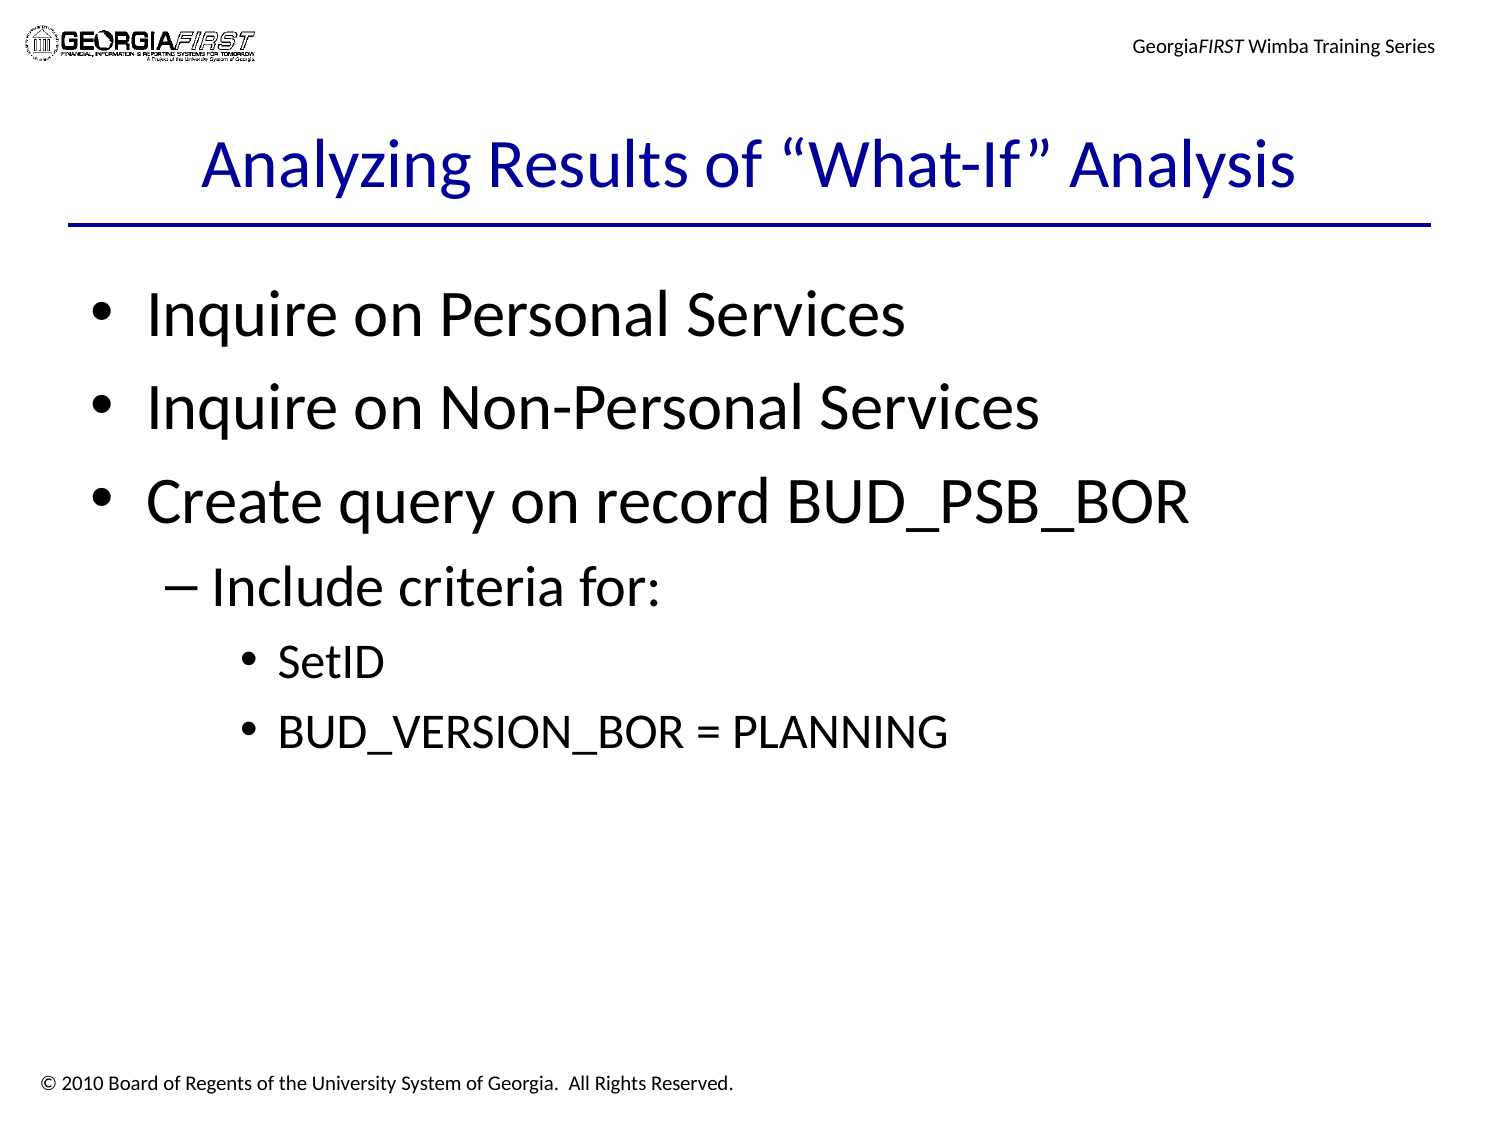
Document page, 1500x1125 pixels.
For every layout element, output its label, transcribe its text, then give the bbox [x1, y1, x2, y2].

title Analyzing Results of “What-If” Analysis [75, 87, 1425, 233]
list Inquire on Personal Services Inquire on Non-Personal Services Create query on record BUD_PSB_BOR Include criteria for: SetID BUD_VERSION_BOR = PLANNING [75, 262, 1425, 1005]
picture [24, 24, 255, 63]
